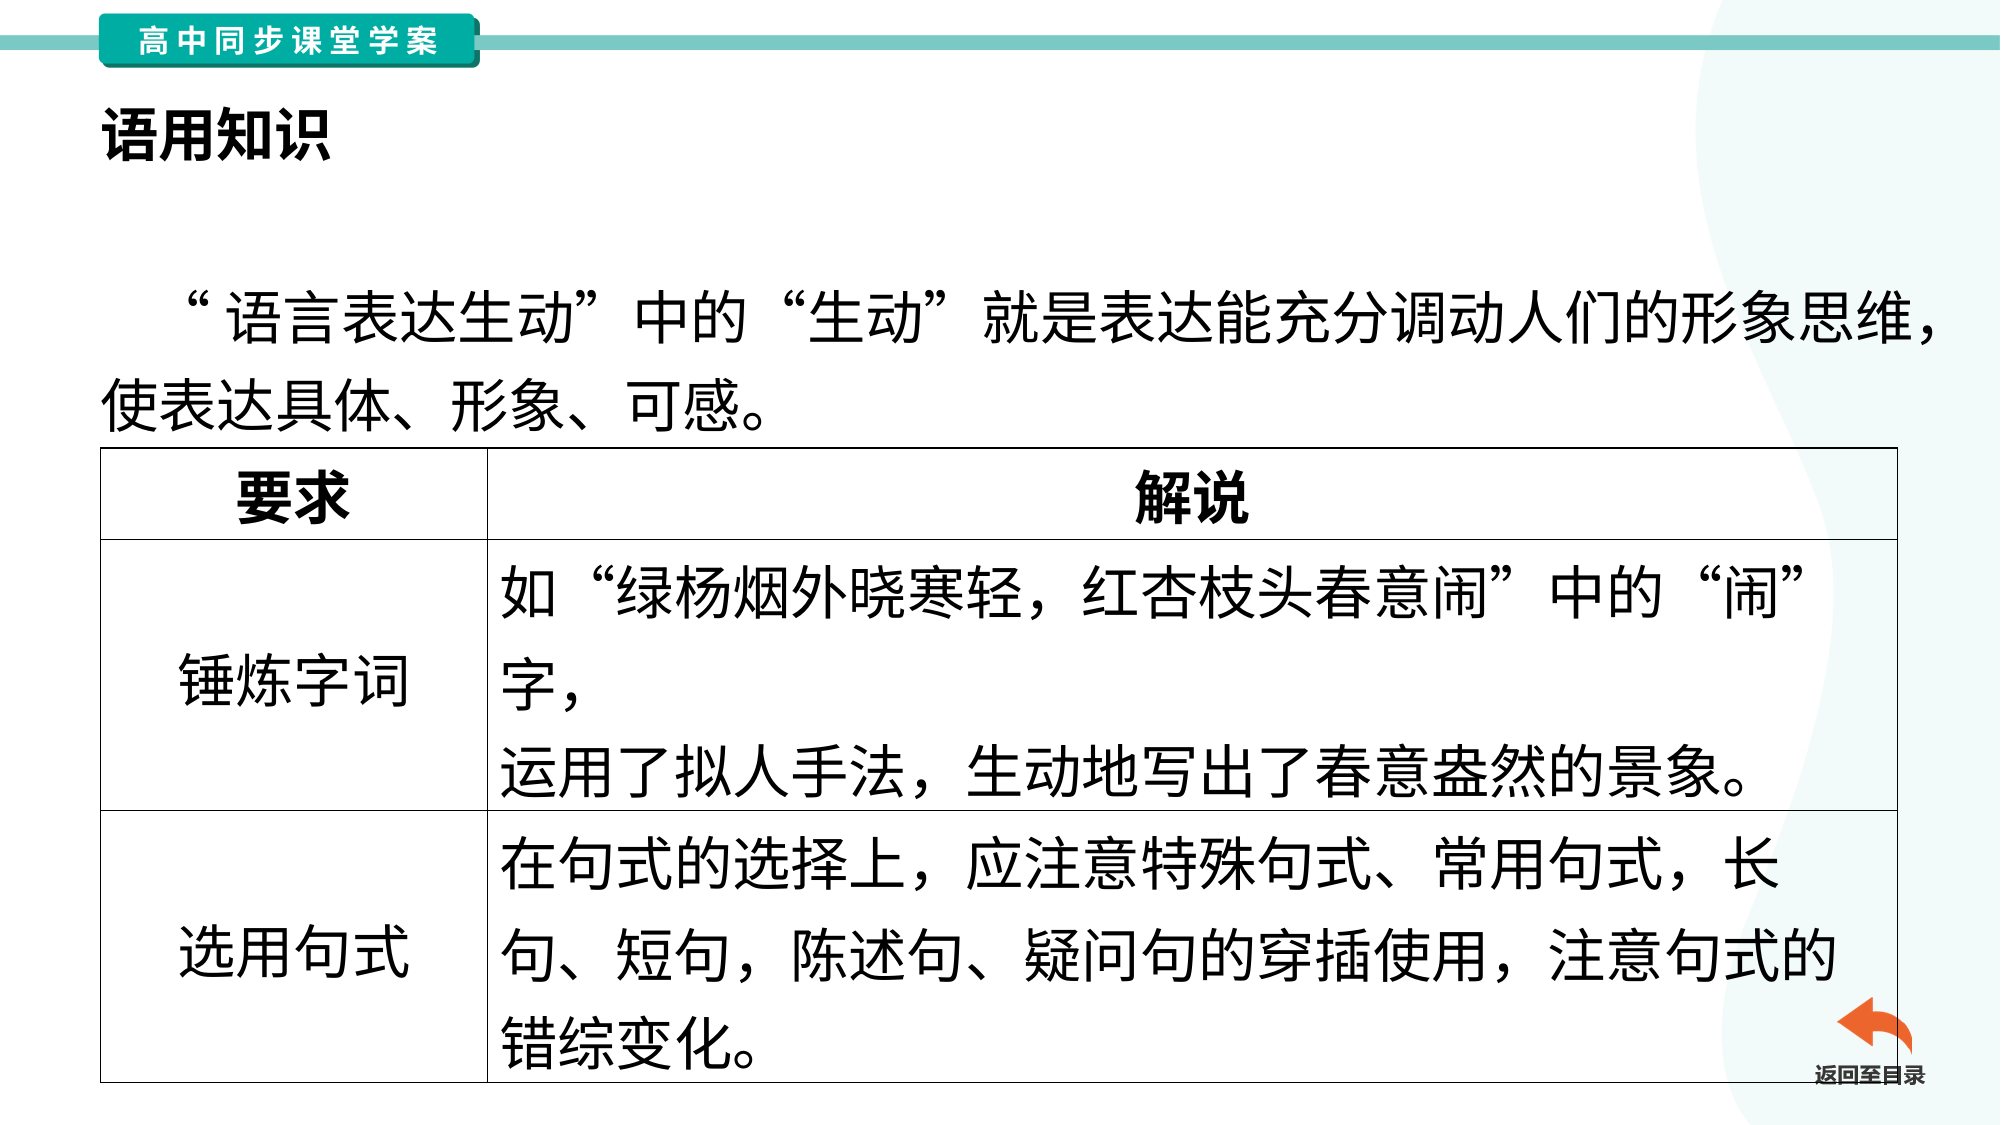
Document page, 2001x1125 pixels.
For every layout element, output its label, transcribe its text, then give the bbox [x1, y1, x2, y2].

table_cell 在句式的选择上，应注意特殊句式、常用句式，长 句、短句，陈述句、疑问句的穿插使用，注意句式的 错综变化。 [488, 811, 1897, 1082]
table_header 要求 [101, 449, 487, 539]
picture [0, 0, 2000, 1125]
table_cell 如“绿杨烟外晓寒轻，红杏枝头春意闹”中的“闹”字， 运用了拟人手法，生动地写出了春意盎然的景象。 [488, 540, 1897, 810]
table_cell 锤炼字词 [101, 540, 487, 810]
text_box 语用知识 语言表达生动“五要求” “语言表达生动”中的“生动”就是表达能充分调动人们的形象思维， 使表达具体、形象、可感。#3.1.1 [100, 76, 1899, 431]
table_cell 选用句式 [101, 811, 487, 1082]
table_header 解说 [488, 449, 1897, 539]
